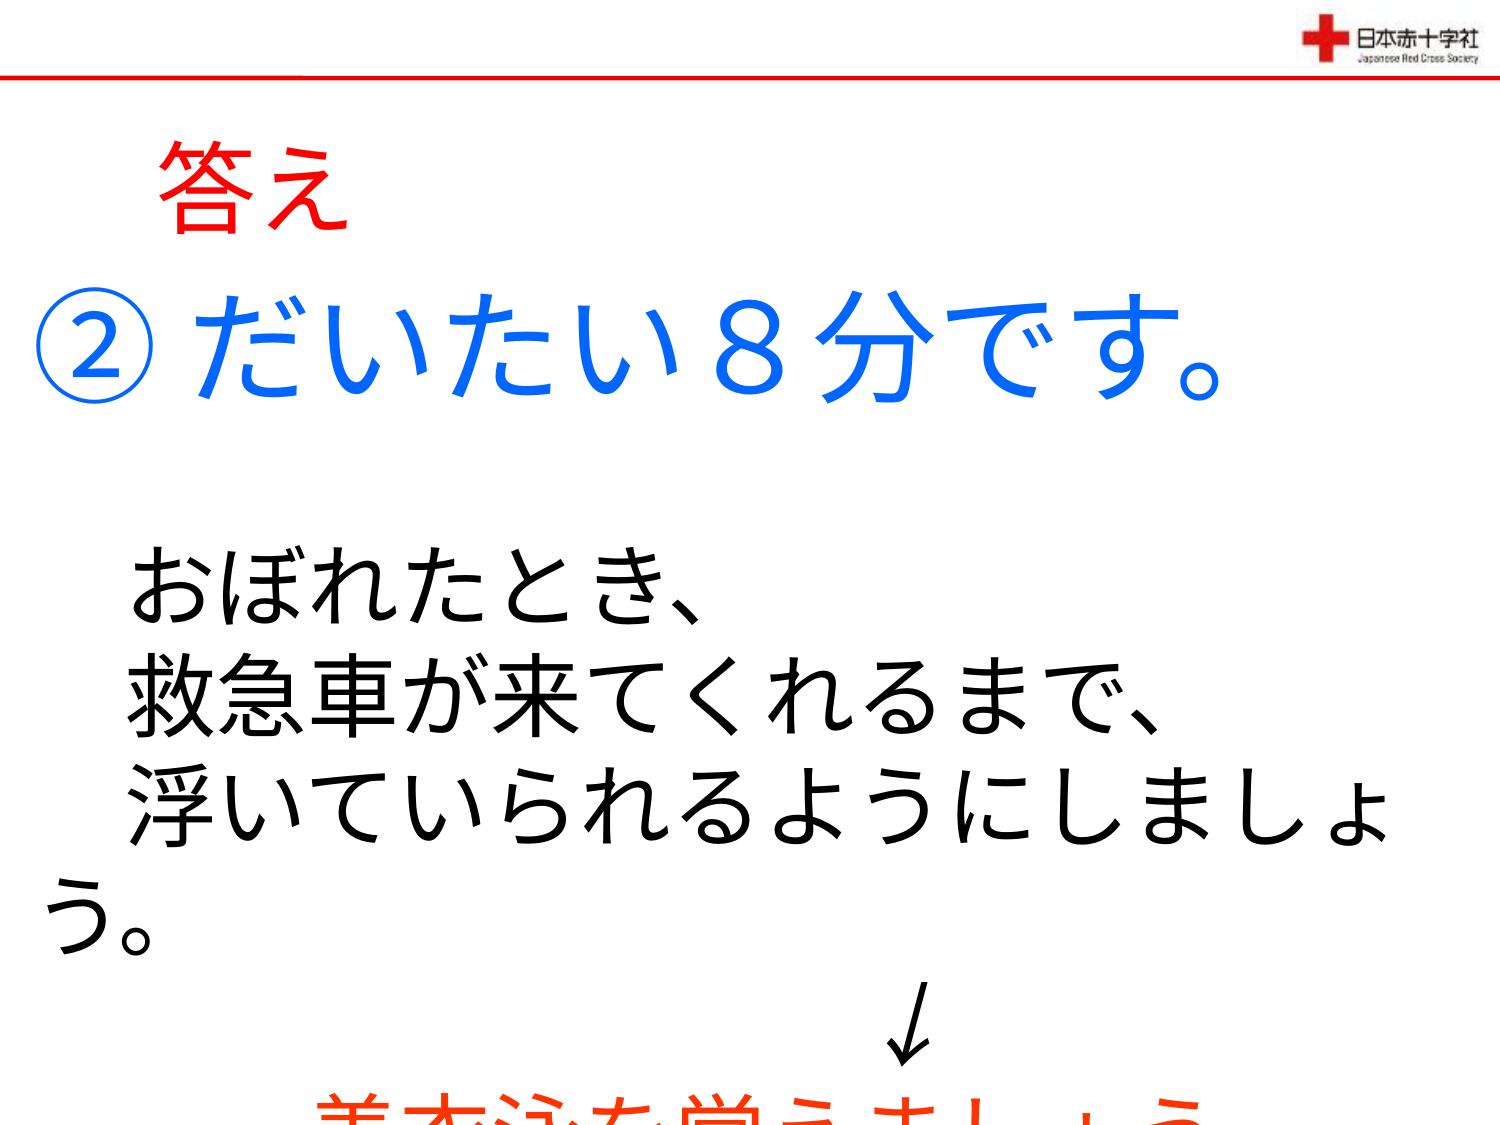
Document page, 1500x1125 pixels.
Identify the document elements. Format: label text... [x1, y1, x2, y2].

text_box ②だいたい８分です。 おぼれたとき、 救急車が来てくれるまで、 浮いていられるようにしましょう。 ↓ 着衣泳を覚えましょう [17, 261, 1500, 1125]
text_box 答え [141, 119, 1412, 255]
picture [1296, 8, 1486, 66]
